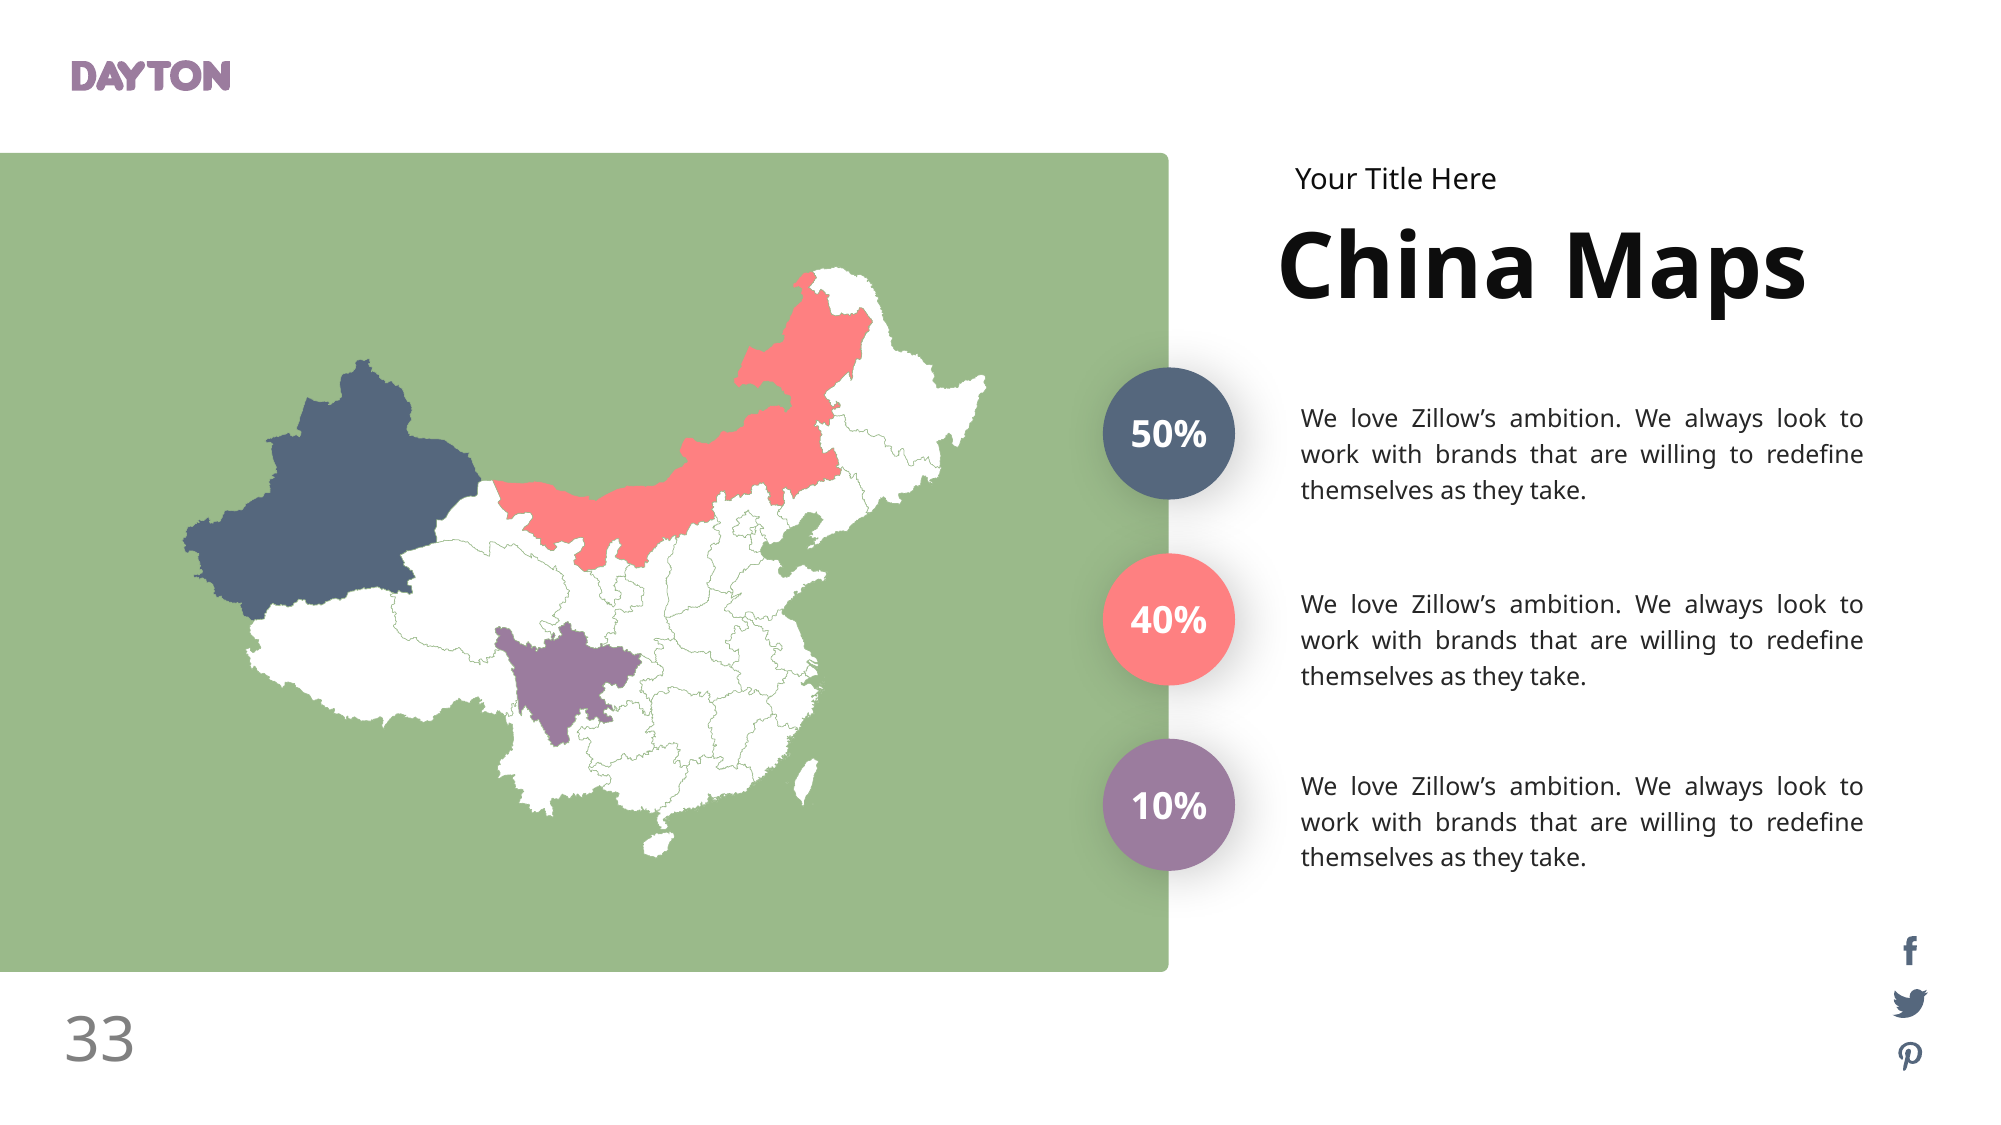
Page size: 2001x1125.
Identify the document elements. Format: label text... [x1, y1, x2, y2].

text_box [1286, 152, 1798, 326]
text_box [1102, 367, 1235, 500]
text_box We love Zillow’s ambition. We always look to work with brands that are willing to redefine themselves as they take. [1286, 756, 1880, 880]
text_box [1102, 553, 1235, 686]
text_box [181, 266, 987, 859]
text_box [1102, 738, 1235, 871]
text_box We love Zillow’s ambition. We always look to work with brands that are willing to redefine themselves as they take. [1286, 575, 1880, 698]
text_box We love Zillow’s ambition. We always look to work with brands that are willing to redefine themselves as they take. [1286, 389, 1880, 512]
text_box [0, 151, 1170, 974]
